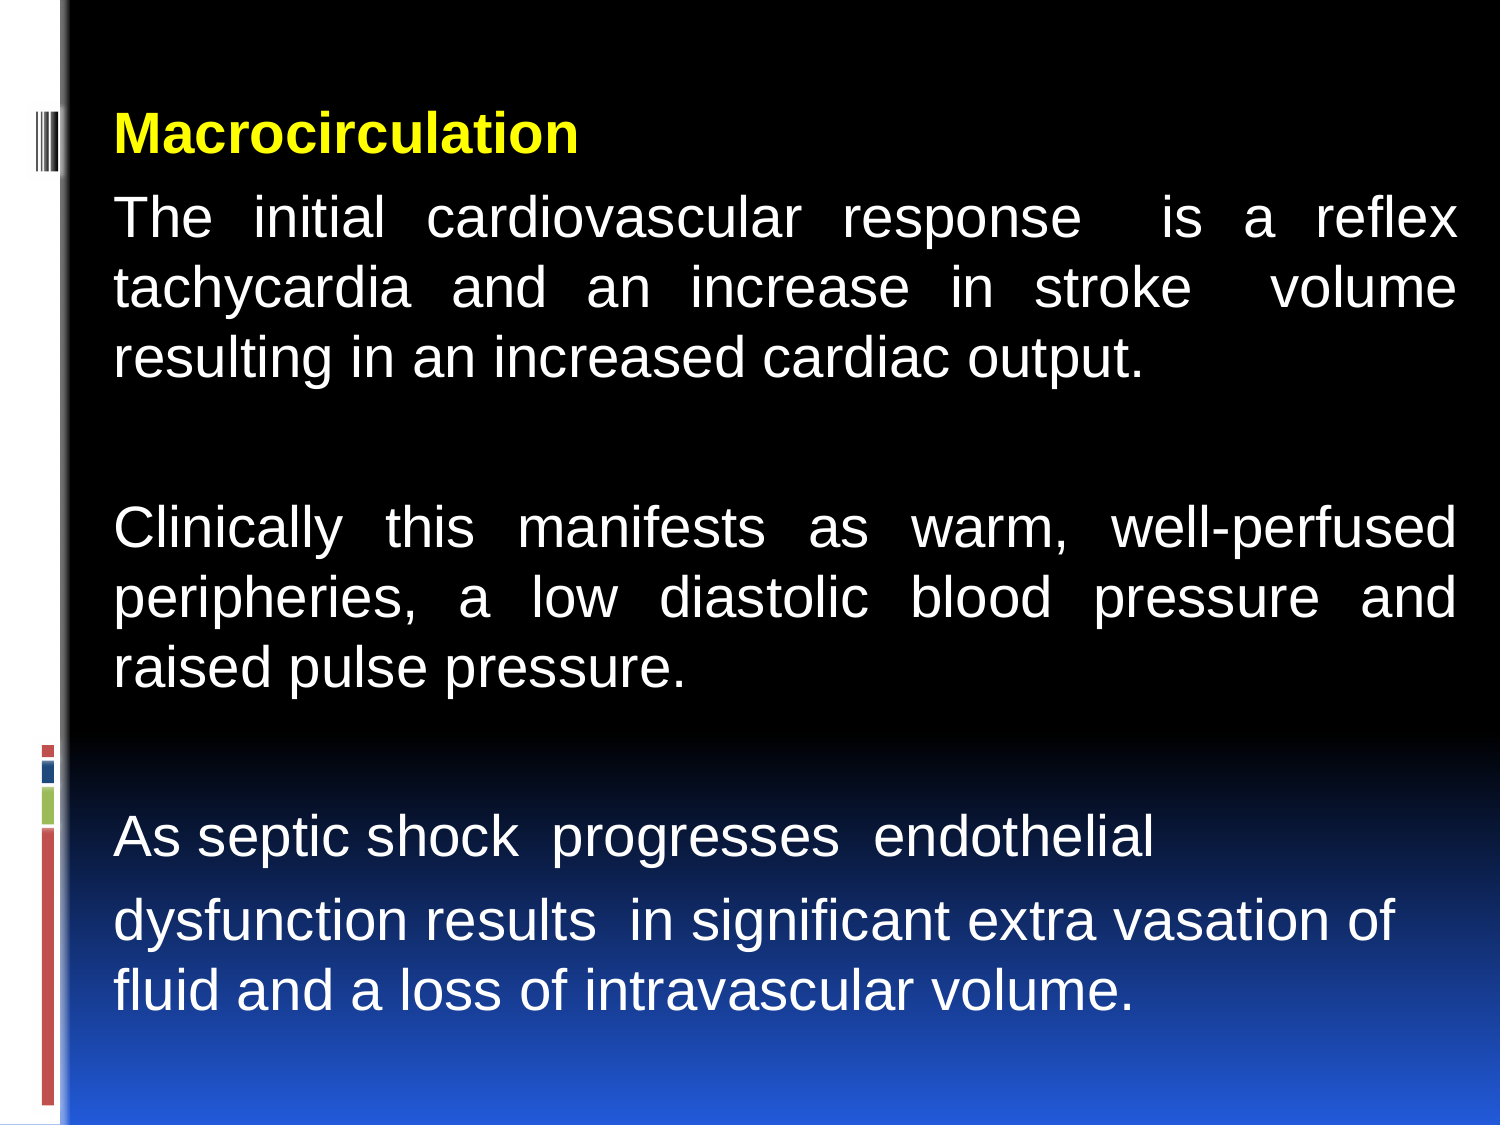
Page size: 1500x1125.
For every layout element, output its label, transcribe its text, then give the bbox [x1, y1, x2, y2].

list Macrocirculation The initial cardiovascular response is a reflex tachycardia and an increase in stroke volume resulting in an increased cardiac output. Clinically this manifests as warm, well-perfused peripheries, a low diastolic blood pressure and raised pulse pressure. As septic shock progresses endothelial dysfunction results in significant extra vasation of fluid and a loss of intravascular volume. [87, 87, 1476, 838]
